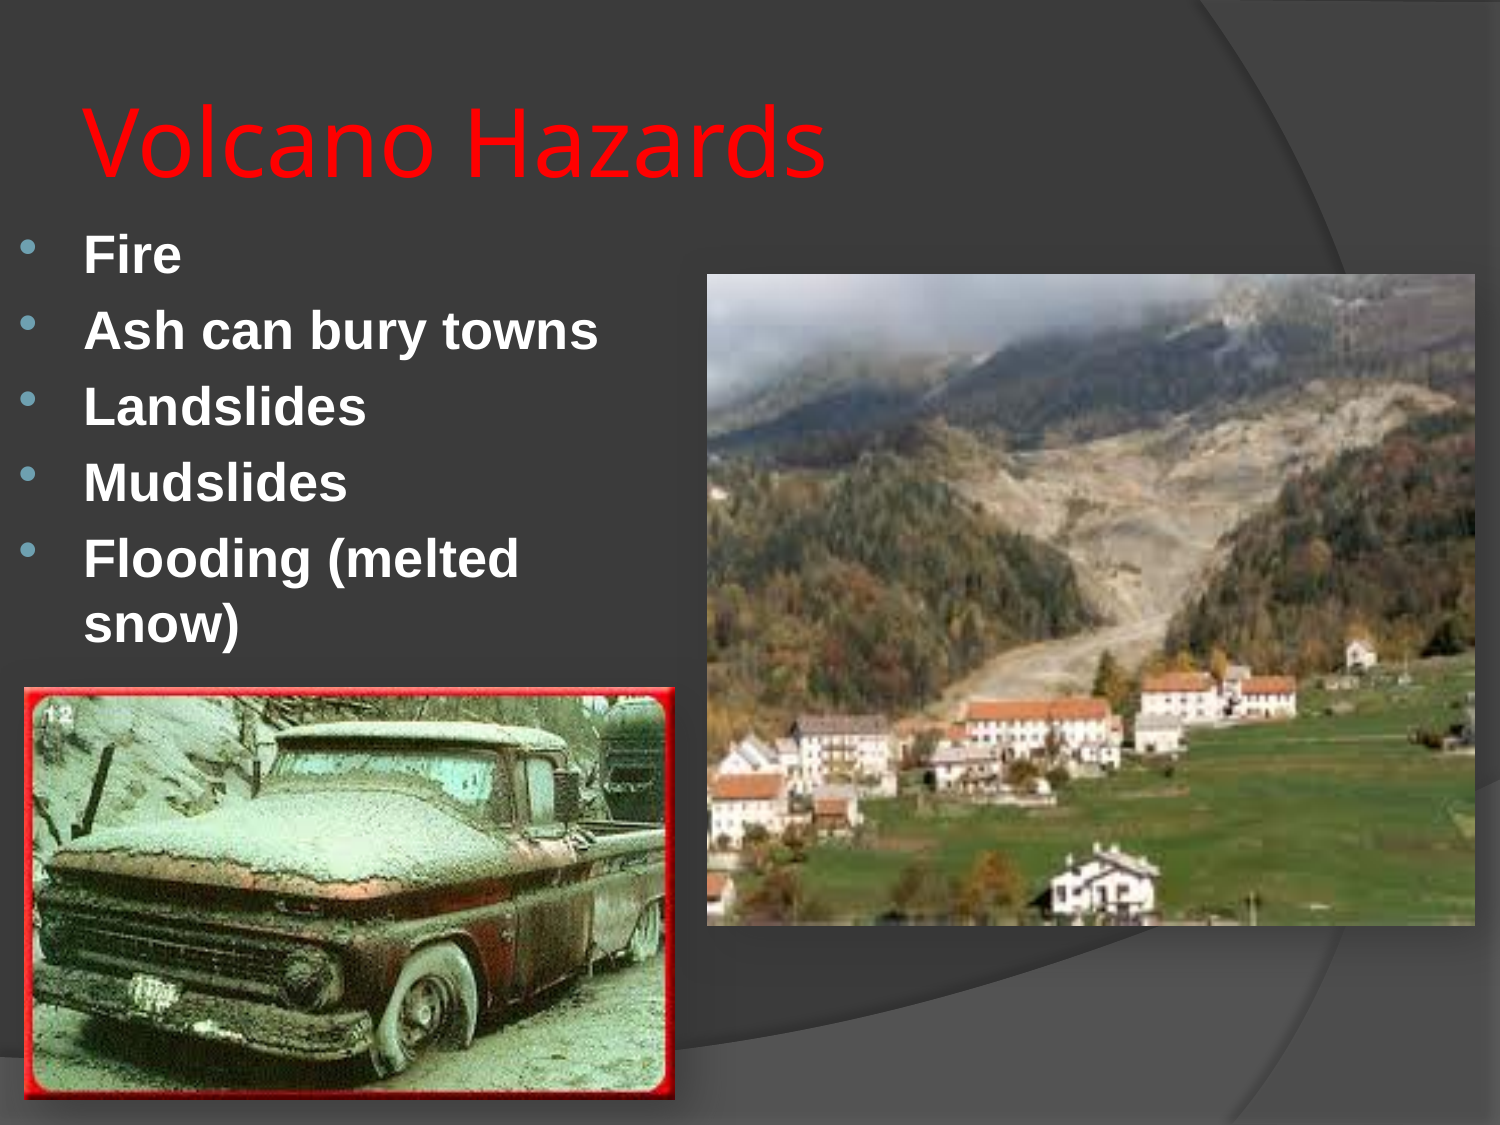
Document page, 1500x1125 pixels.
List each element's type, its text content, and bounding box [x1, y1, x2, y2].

list Fire Ash can bury towns Landslides Mudslides Flooding (melted snow) [0, 212, 700, 955]
picture [706, 274, 1476, 926]
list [24, 687, 676, 1101]
title Volcano Hazards [75, 45, 1300, 233]
